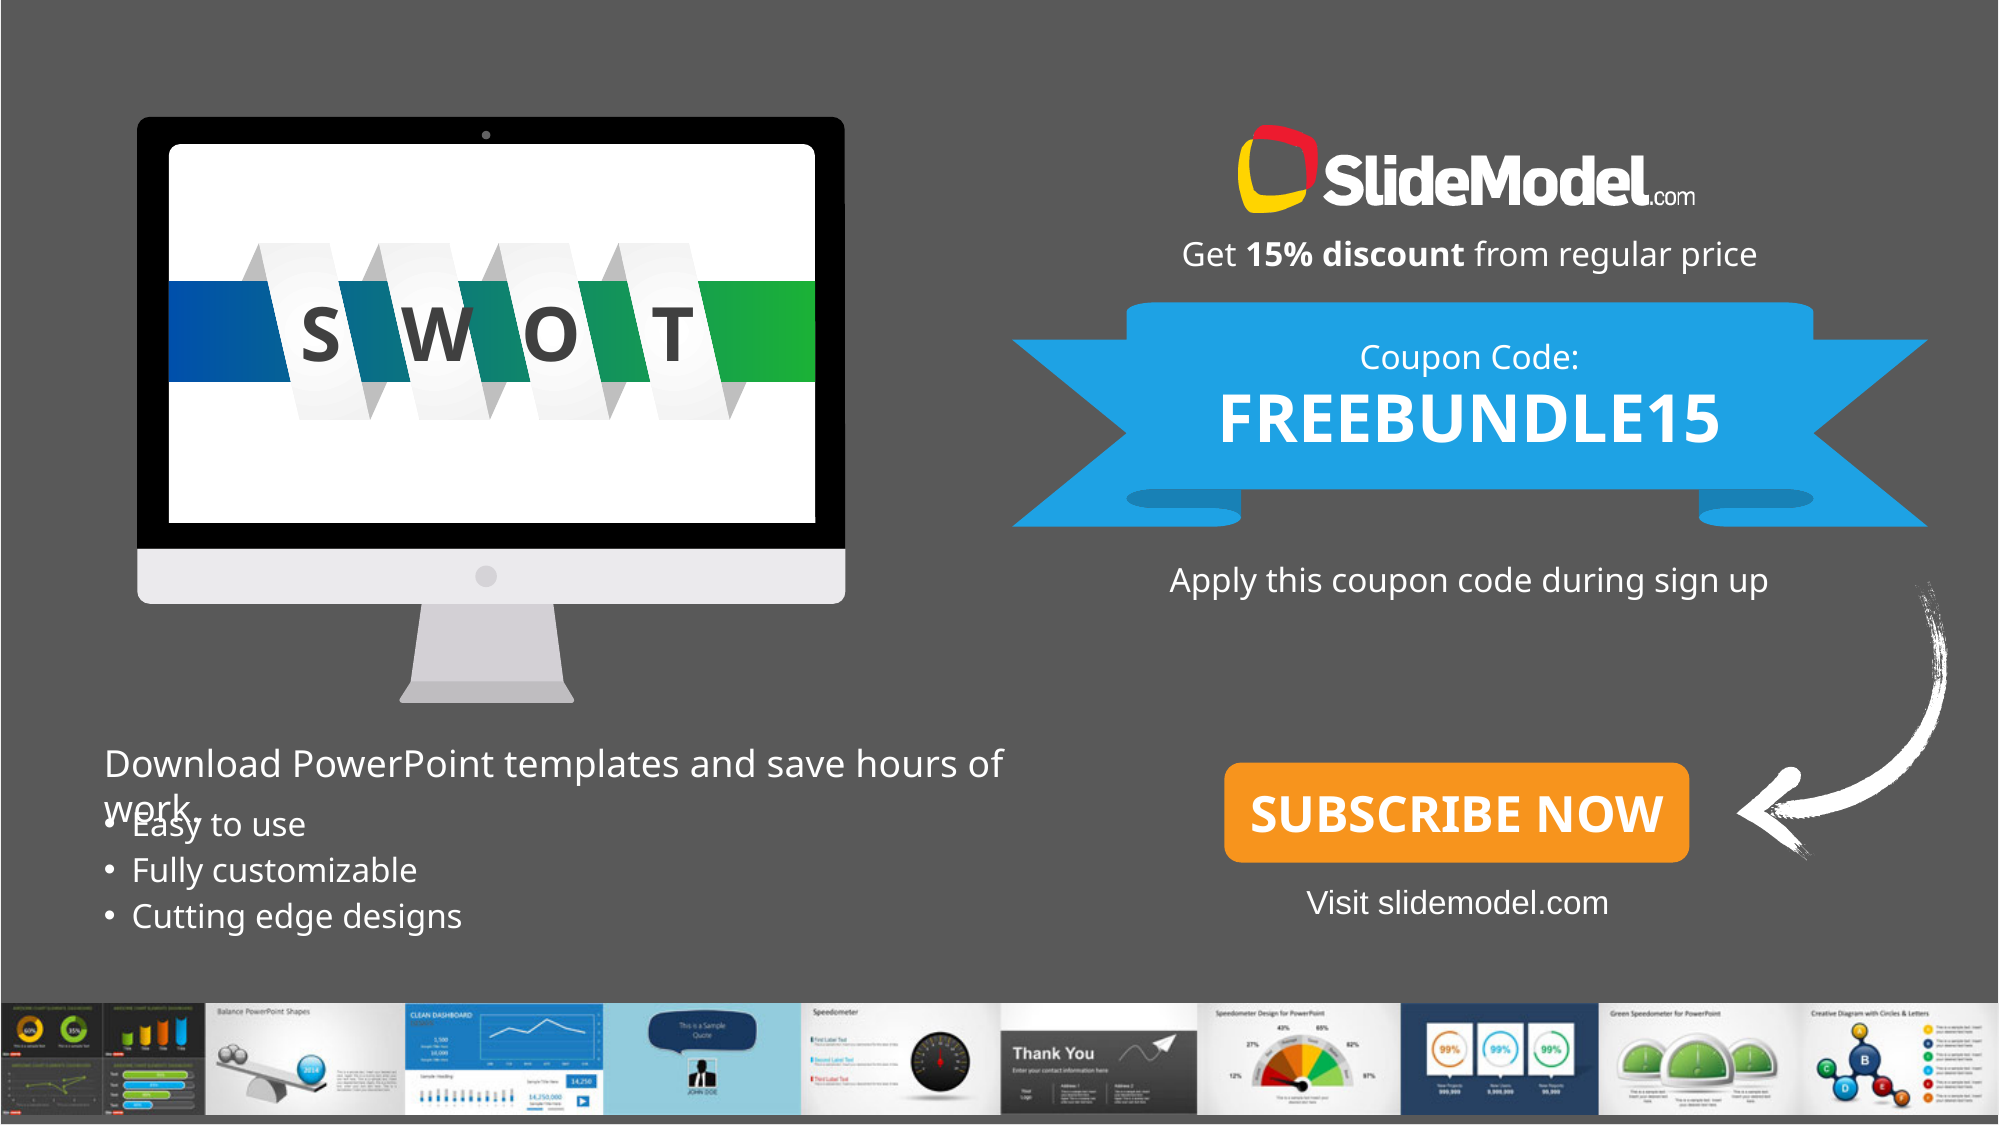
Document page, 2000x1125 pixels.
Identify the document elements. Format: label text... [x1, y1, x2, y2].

text_box Apply this coupon code during sign up [1129, 551, 1811, 607]
text_box Coupon Code: FREEBUNDLE15 [1173, 328, 1767, 464]
text_box Easy to use Fully customizable Cutting edge designs [88, 838, 863, 943]
text_box [1928, 587, 1937, 601]
picture [0, 1003, 1999, 1115]
text_box [0, 0, 2000, 1003]
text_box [168, 242, 816, 420]
text_box Get 15% discount from regular price [1058, 225, 1882, 281]
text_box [136, 116, 846, 704]
text_box [1736, 594, 1948, 861]
text_box [1012, 302, 1928, 527]
picture [1237, 125, 1695, 213]
text_box SUBSCRIBE NOW [1222, 760, 1692, 865]
text_box Download PowerPoint templates and save hours of work. [88, 732, 1059, 838]
text_box Visit slidemodel.com [1247, 874, 1669, 928]
